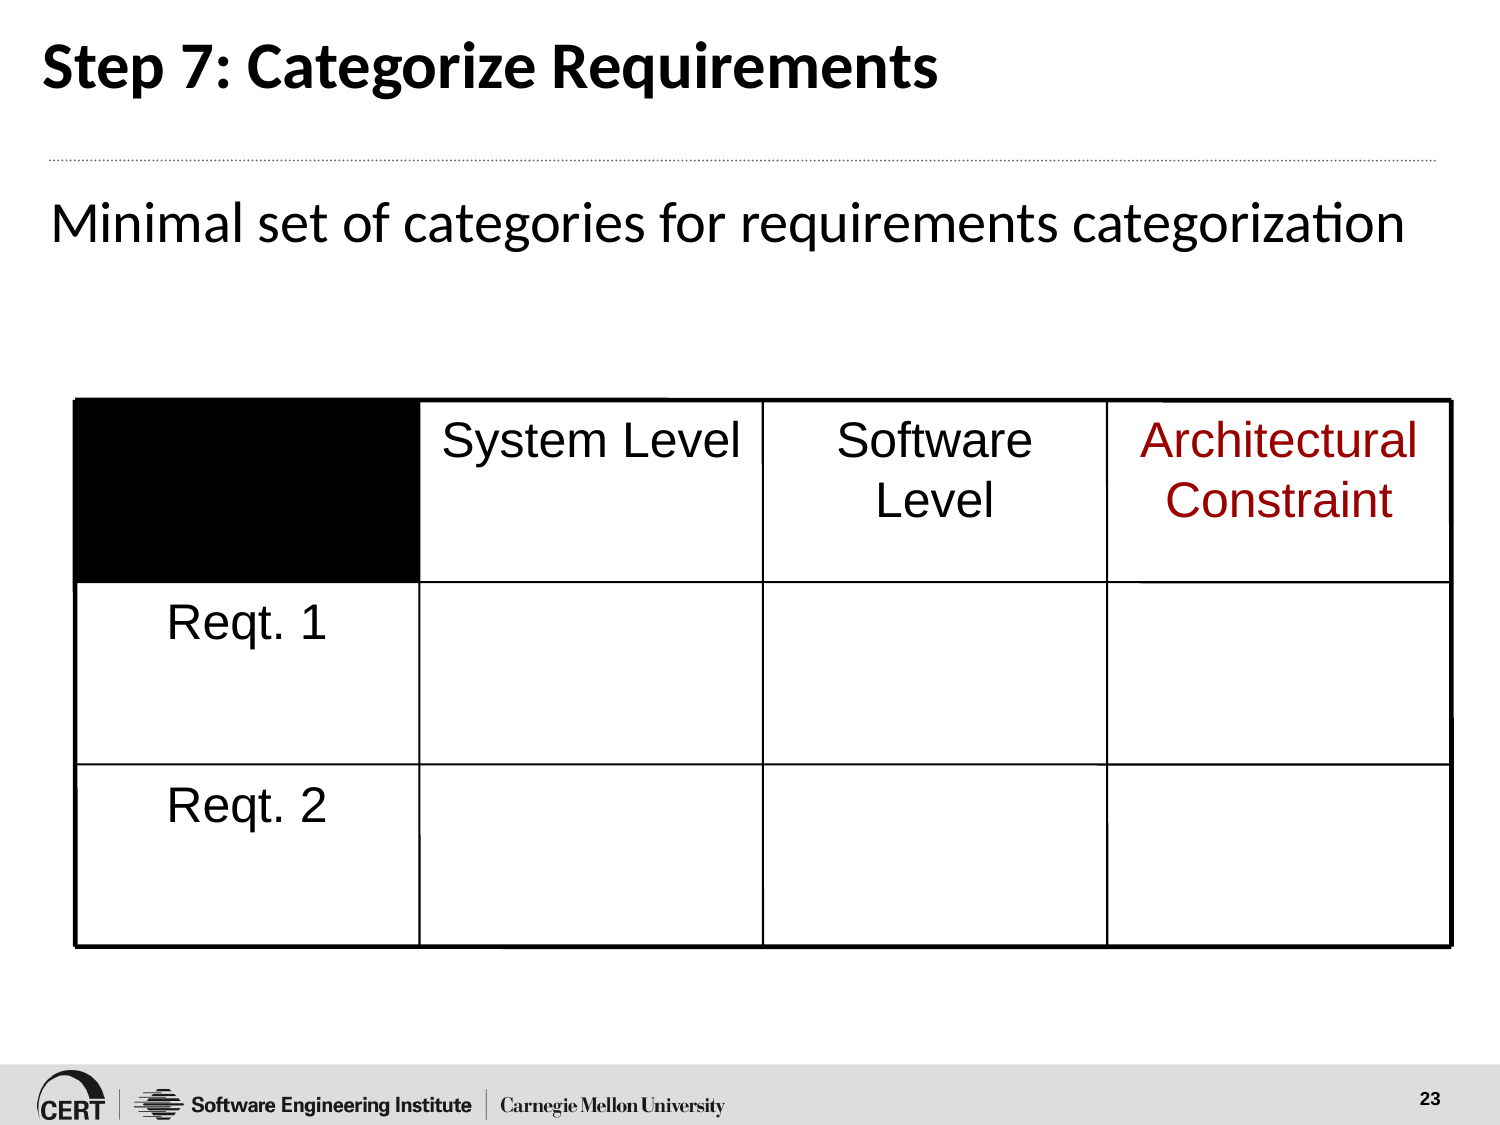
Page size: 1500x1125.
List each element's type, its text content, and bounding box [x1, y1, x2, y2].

picture [37, 1069, 725, 1122]
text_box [74, 399, 1452, 947]
title Step 7: Categorize Requirements [42, 37, 1434, 155]
list Minimal set of categories for requirements categorization [49, 187, 1438, 1001]
